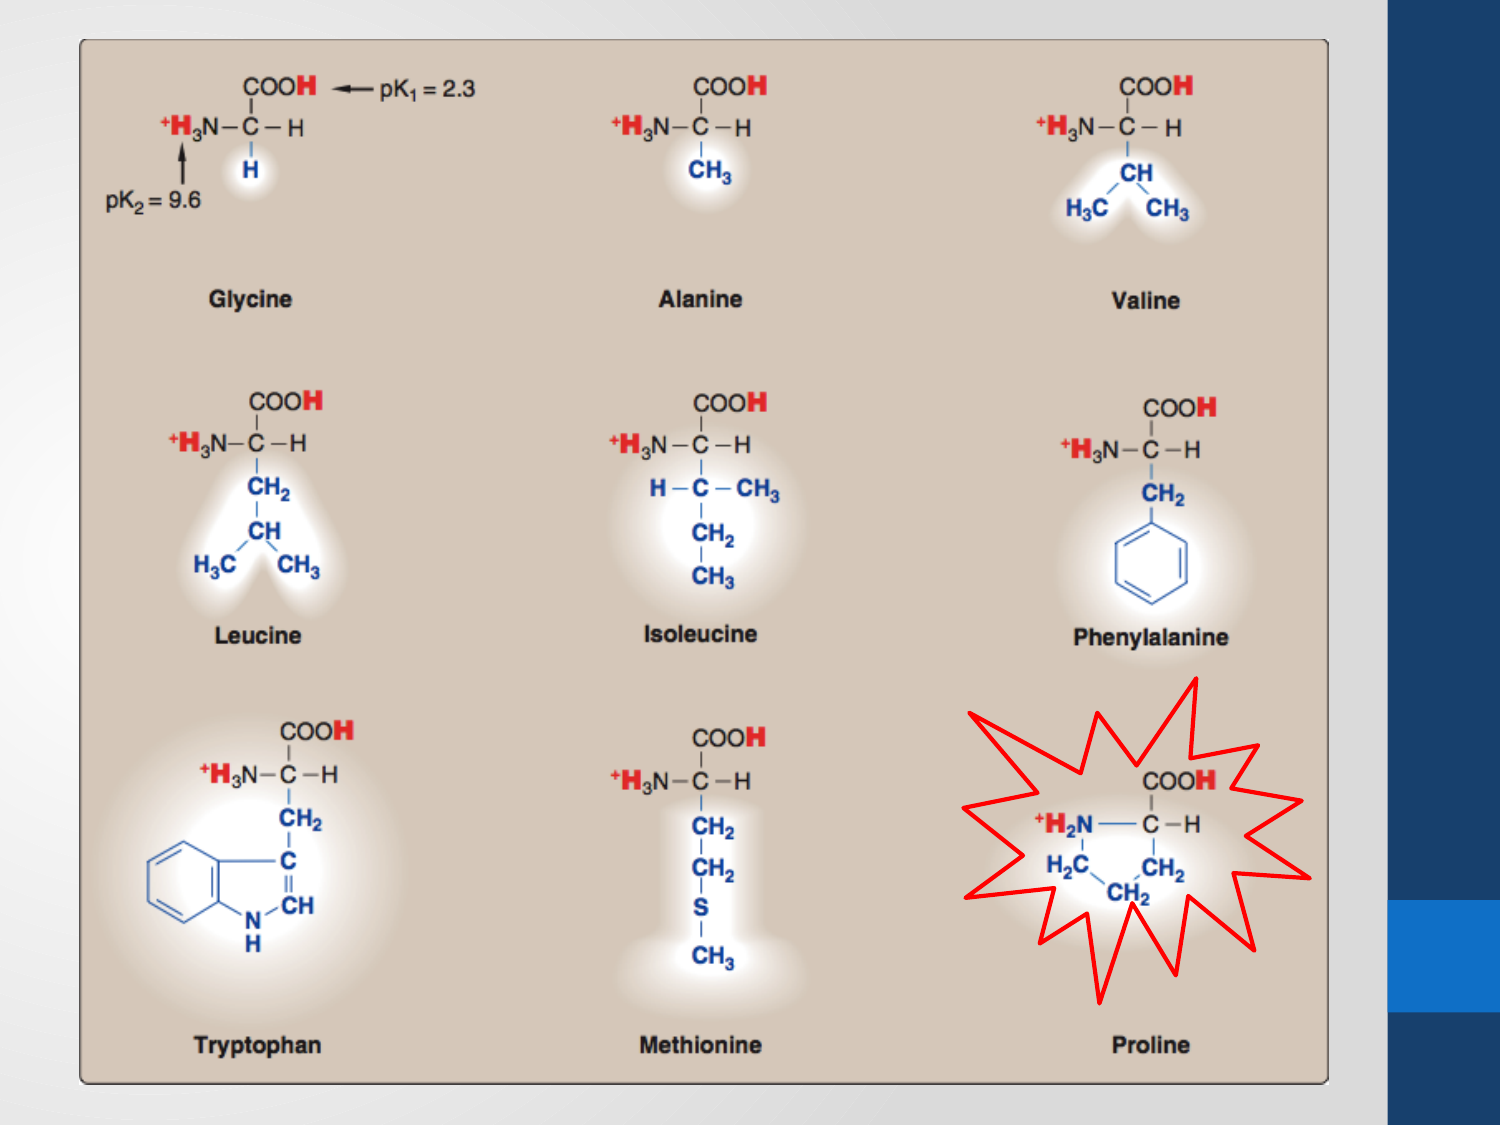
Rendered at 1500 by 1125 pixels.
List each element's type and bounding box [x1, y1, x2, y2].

picture [78, 38, 1329, 1086]
